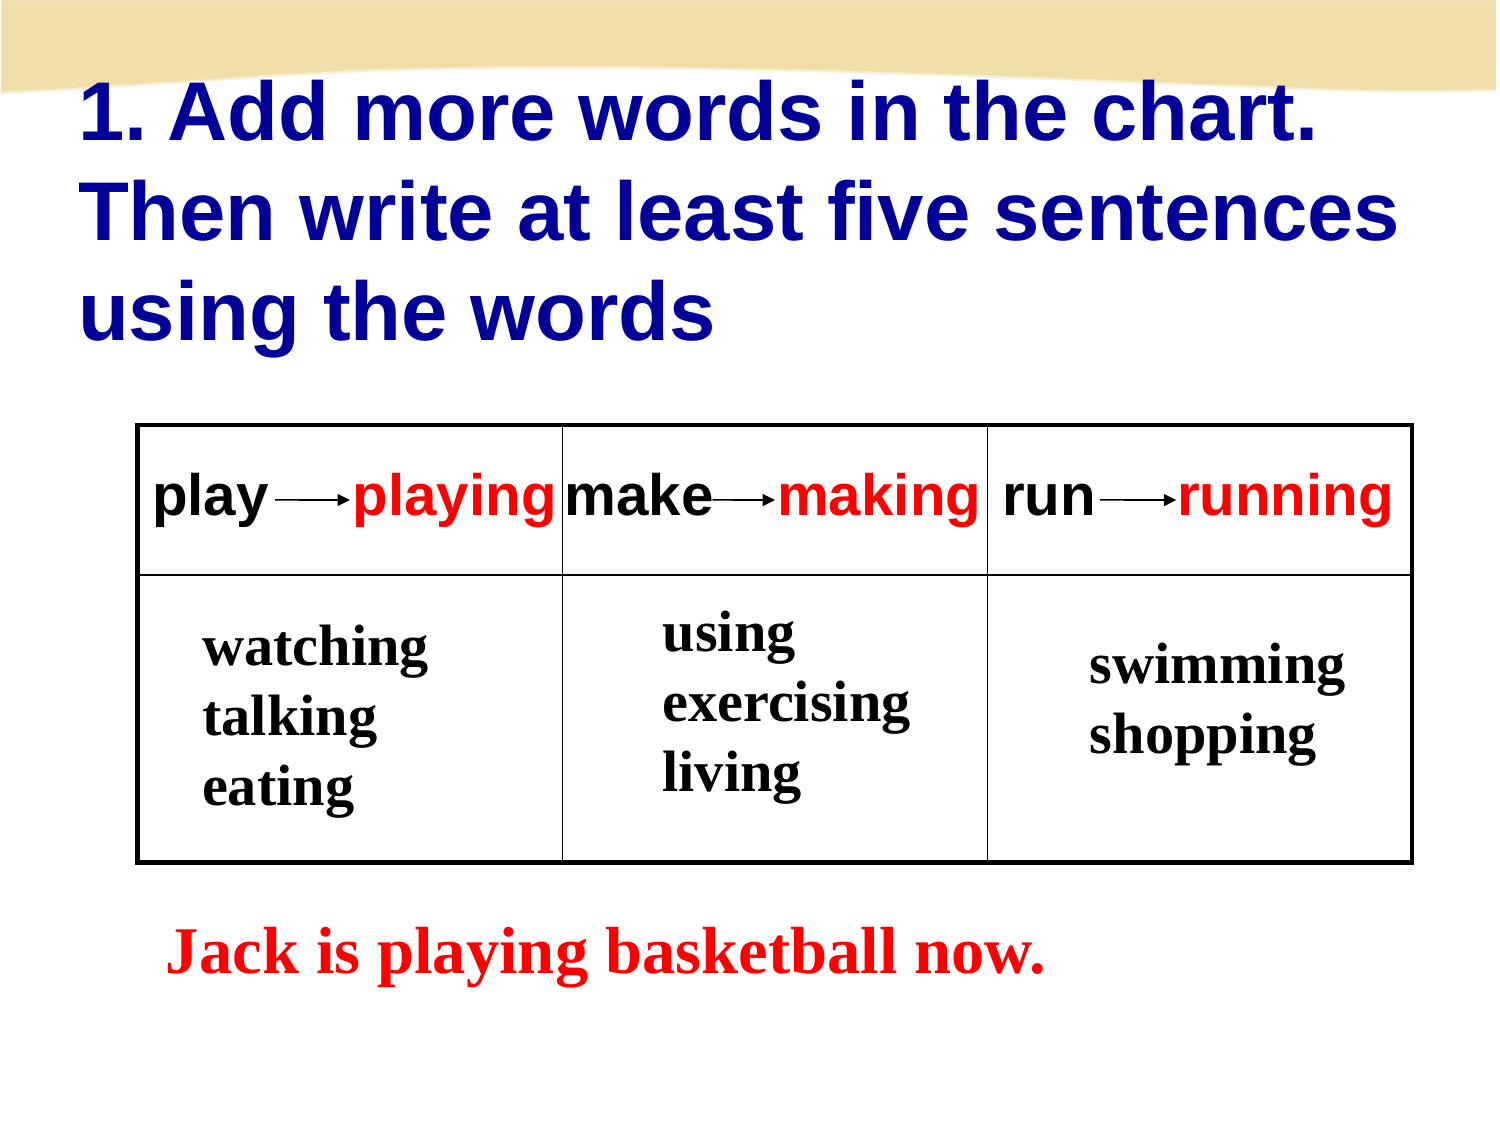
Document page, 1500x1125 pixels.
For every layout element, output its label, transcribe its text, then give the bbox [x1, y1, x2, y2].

table_header [563, 535, 987, 574]
table_cell [988, 576, 1410, 860]
text_box playing [337, 450, 549, 535]
text_box using exercising living [647, 585, 926, 811]
table_cell [140, 576, 562, 860]
text_box watching talking eating [187, 600, 525, 825]
text_box Jack is playing basketball now. [151, 899, 1063, 995]
text_box make [549, 450, 762, 535]
text_box run running [987, 450, 1425, 535]
picture [0, 0, 1500, 100]
table_header [563, 427, 987, 450]
table_header [988, 535, 1410, 574]
text_box swimming shopping [1075, 617, 1362, 773]
table_header [988, 427, 1410, 450]
text_box [1099, 493, 1177, 507]
text_box making [762, 450, 987, 535]
table_header [140, 501, 562, 574]
text_box play [137, 450, 313, 535]
table_header [140, 427, 562, 499]
text_box 1. Add more words in the chart. Then write at least five sentences using the words [63, 50, 1417, 365]
table_cell [563, 576, 987, 860]
